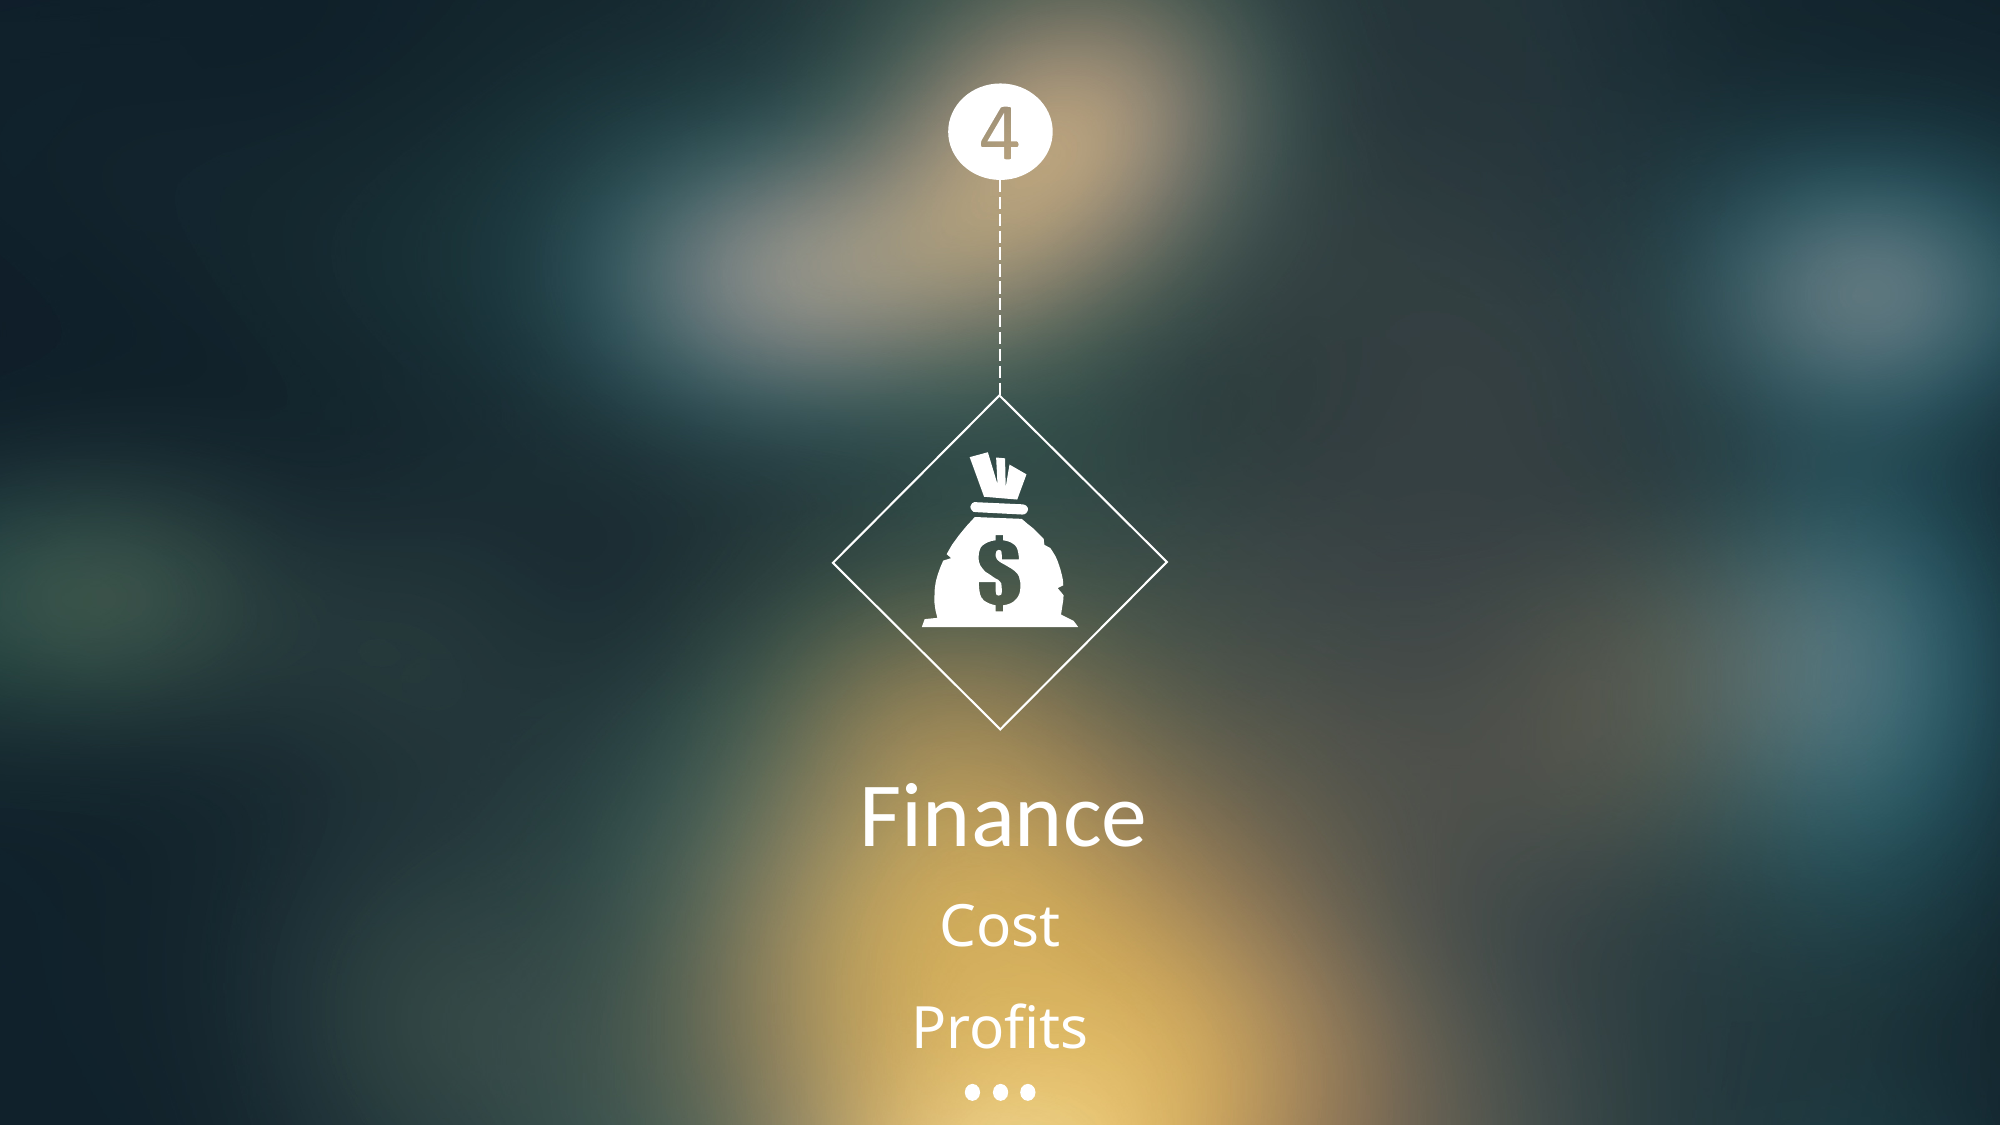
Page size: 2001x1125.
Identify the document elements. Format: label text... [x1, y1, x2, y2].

text_box [970, 502, 1029, 515]
text_box [969, 452, 1027, 500]
text_box [991, 1082, 1010, 1102]
text_box [921, 517, 1079, 628]
text_box [948, 83, 1053, 180]
text_box Finance [845, 747, 1164, 872]
text_box [831, 394, 1169, 731]
text_box [963, 1082, 982, 1102]
text_box Cost [924, 881, 1076, 966]
text_box [1019, 1082, 1037, 1102]
text_box Profits [896, 982, 1104, 1068]
picture [0, 0, 2000, 1125]
